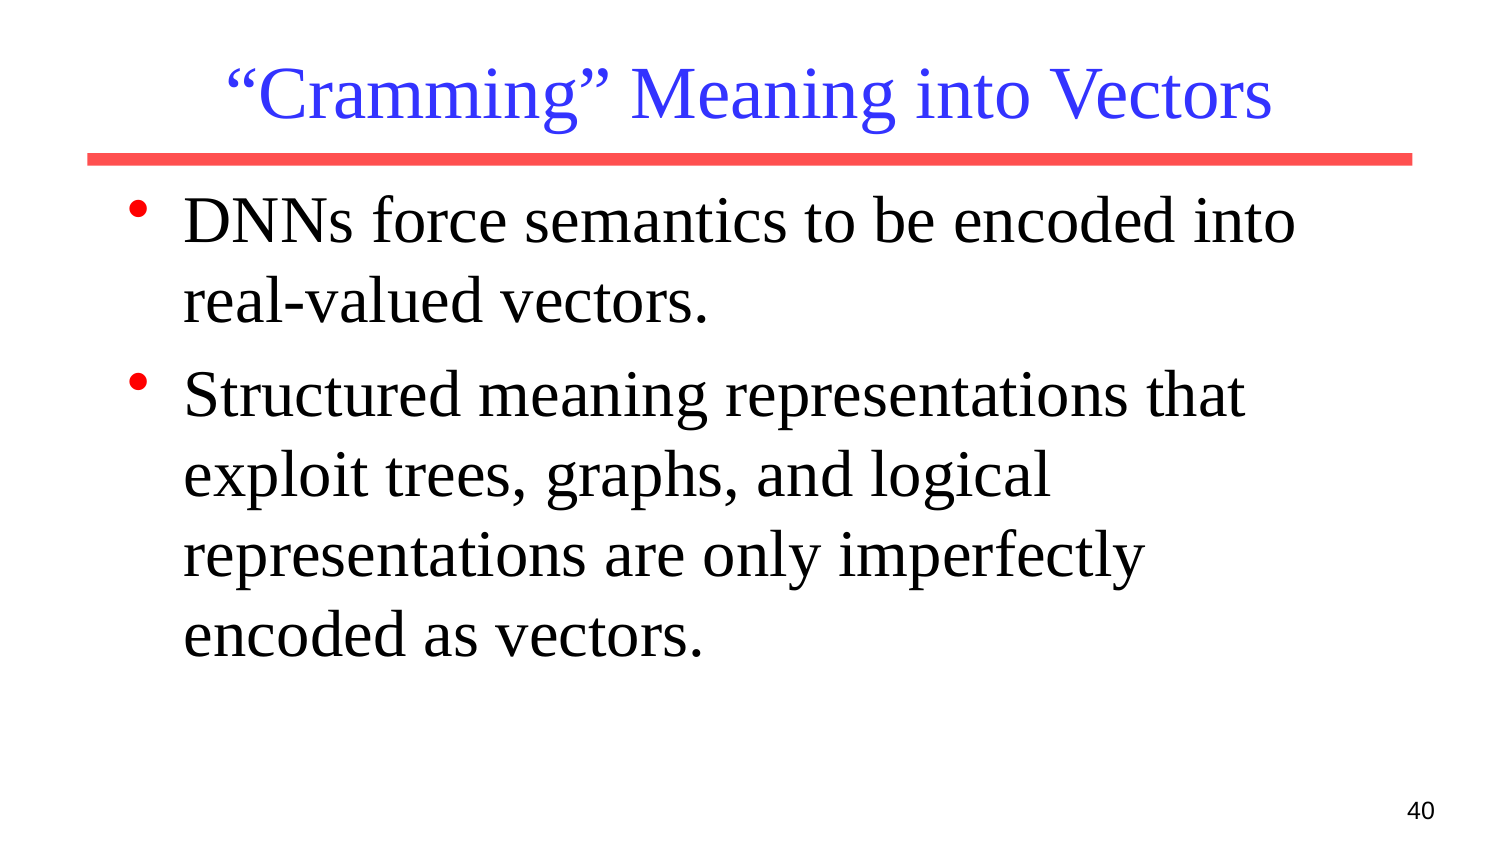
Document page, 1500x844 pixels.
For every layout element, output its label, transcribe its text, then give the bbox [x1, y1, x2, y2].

title “Cramming” Meaning into Vectors [112, 27, 1388, 151]
list DNNs force semantics to be encoded into real-valued vectors. Structured meaning representations that exploit trees, graphs, and logical representations are only imperfectly encoded as vectors. [112, 168, 1388, 746]
slide_number 40 [1137, 787, 1451, 844]
